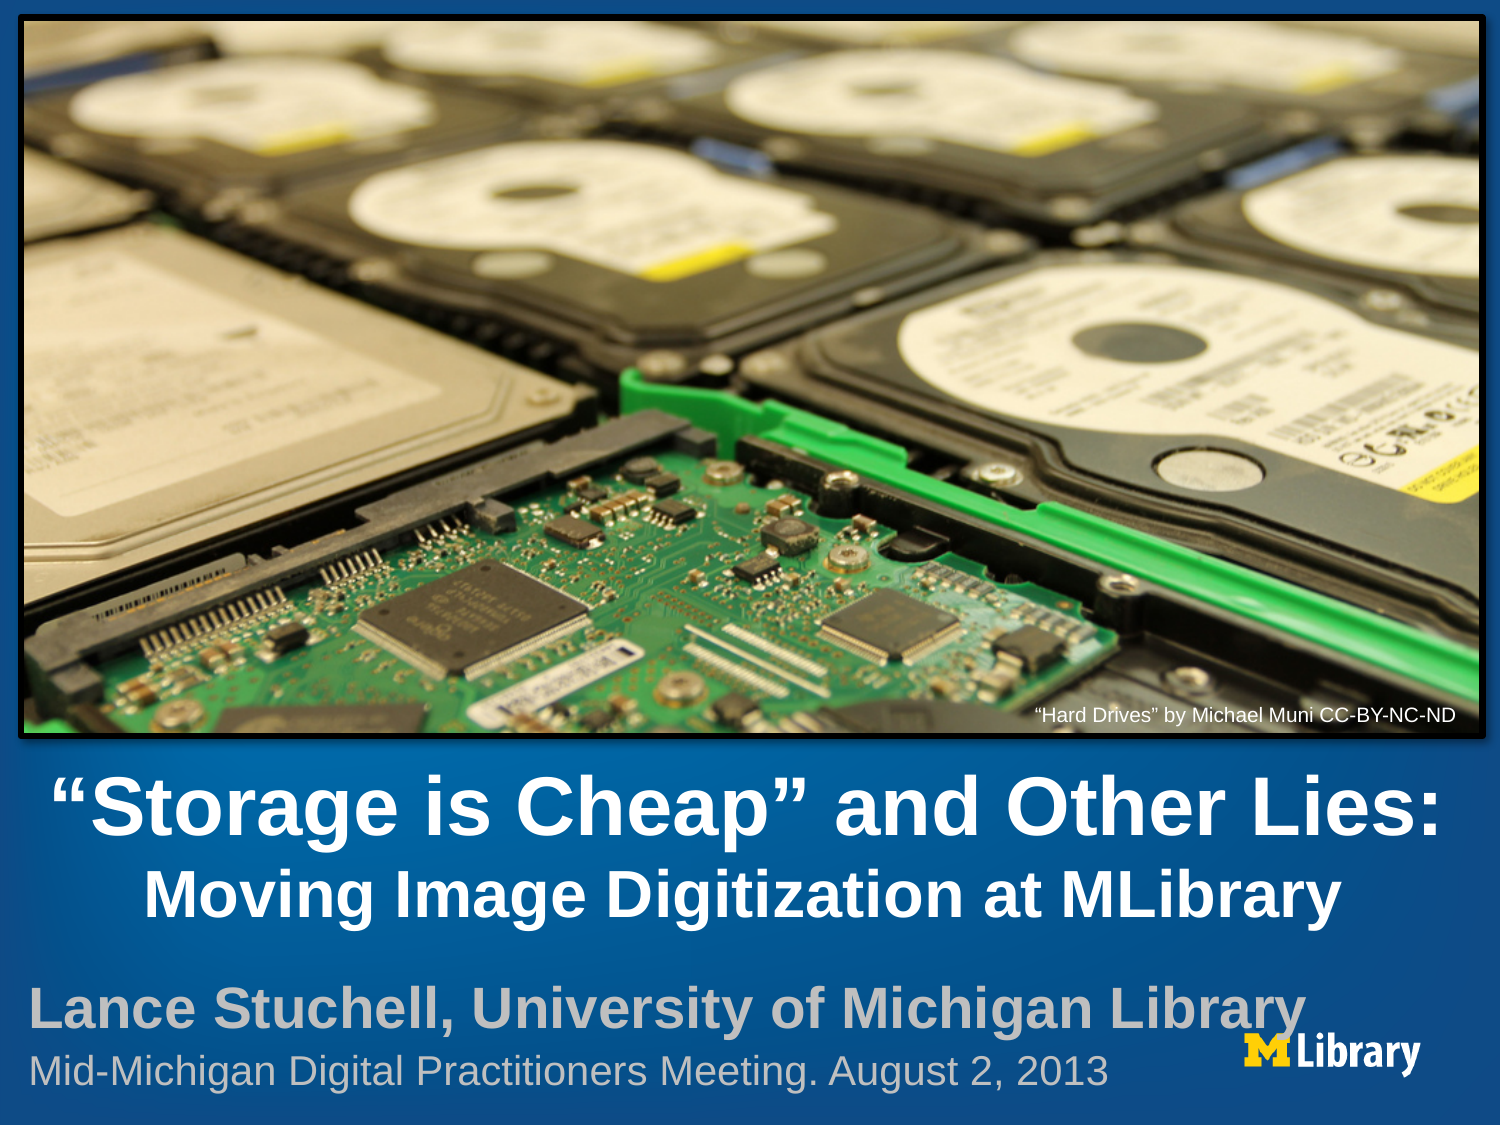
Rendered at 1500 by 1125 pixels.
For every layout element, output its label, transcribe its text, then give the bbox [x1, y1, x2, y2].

subtitle Lance Stuchell, University of Michigan Library [13, 962, 1481, 1040]
text_box Moving Image Digitization at MLibrary [13, 843, 1474, 921]
picture [0, 0, 1500, 1125]
text_box [13, 1039, 712, 1118]
title “Storage is Cheap” and Other Lies: [13, 645, 1481, 959]
text_box Mid-Michigan Digital Practitioners Meeting. August 2, 2013 [13, 1036, 1357, 1114]
